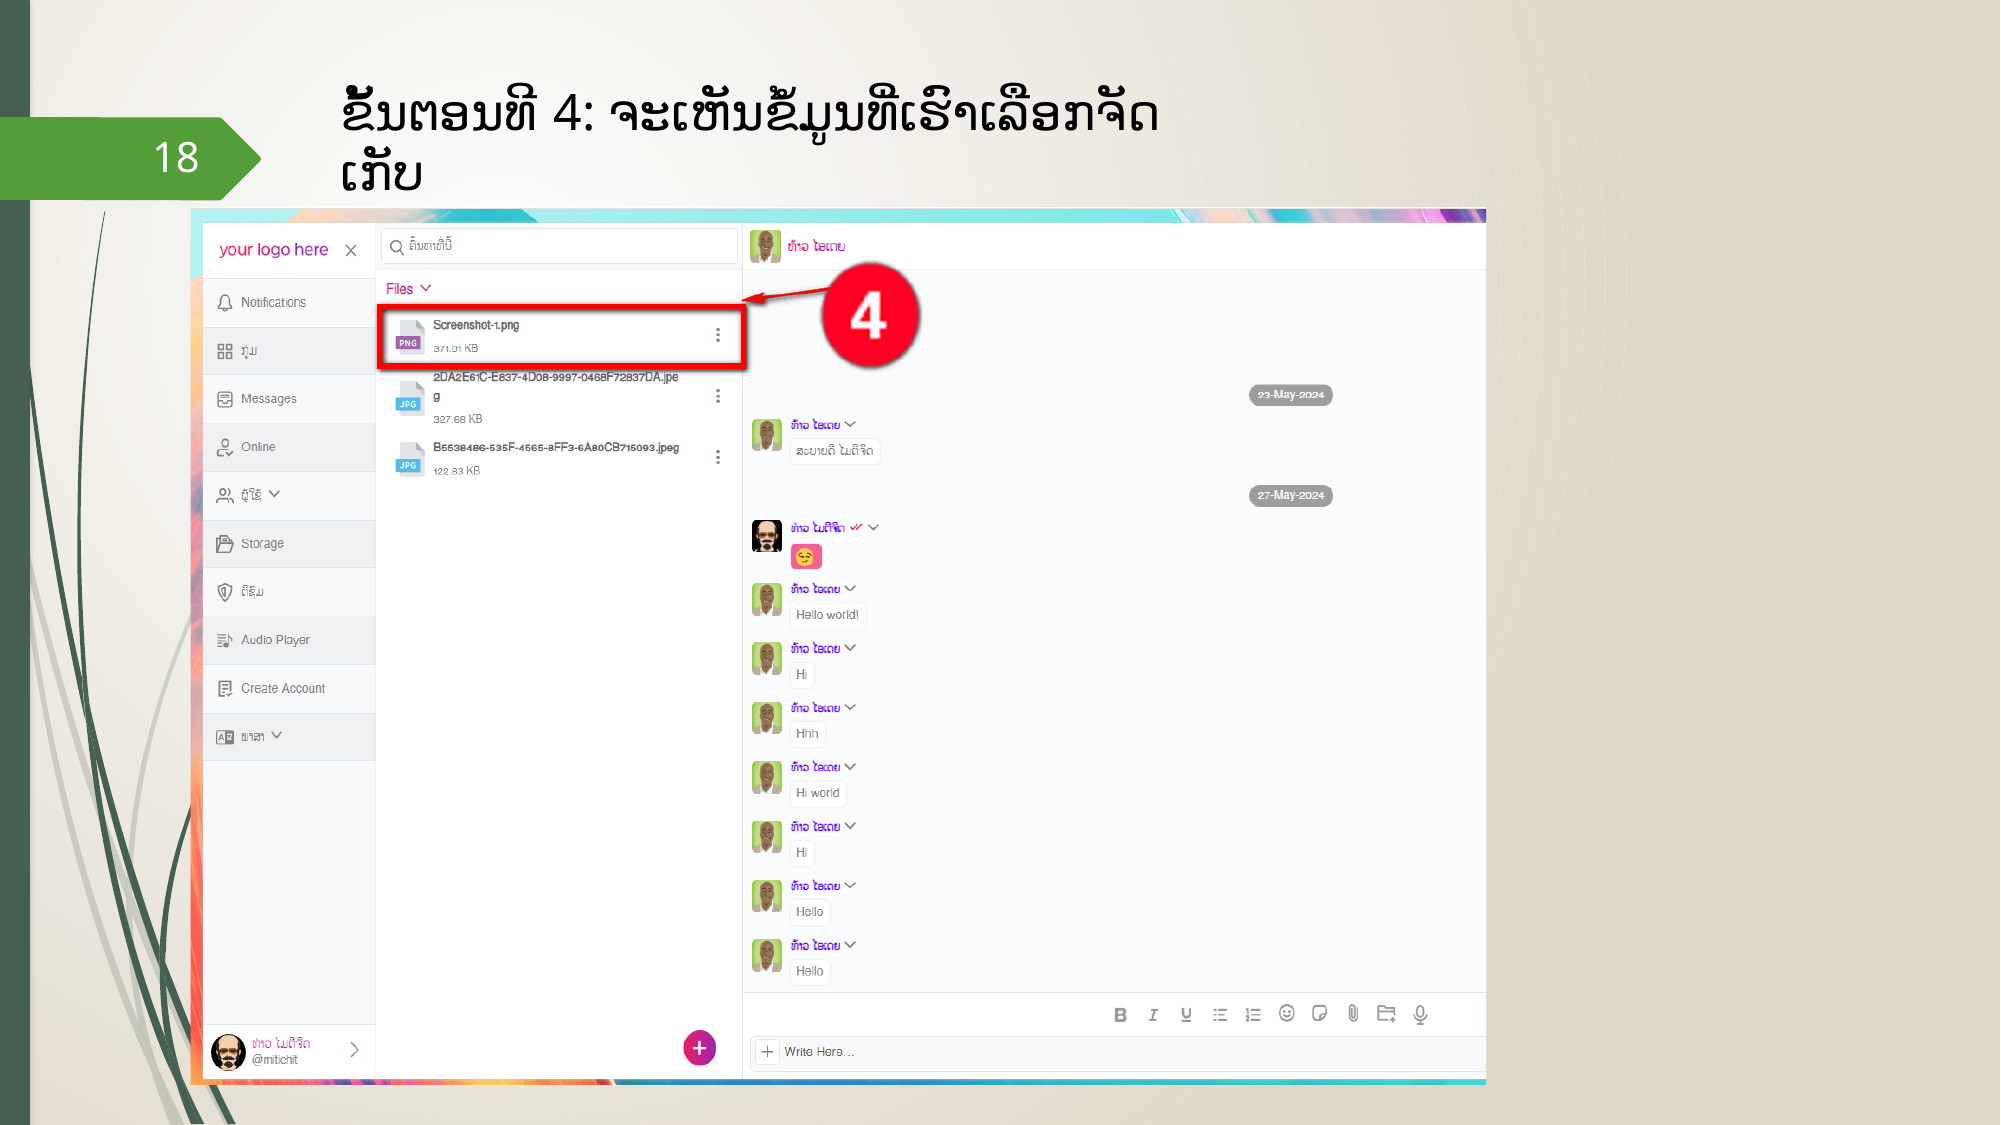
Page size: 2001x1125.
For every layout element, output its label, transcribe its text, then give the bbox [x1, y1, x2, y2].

slide_number 18 [87, 129, 216, 190]
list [190, 206, 1487, 1085]
text_box ຂັ້ນຕອນທີ 4: ຈະເຫັນຂໍ້ມູນທີ່ເຮົາເລືອກຈັດເກັບ [326, 72, 1238, 206]
